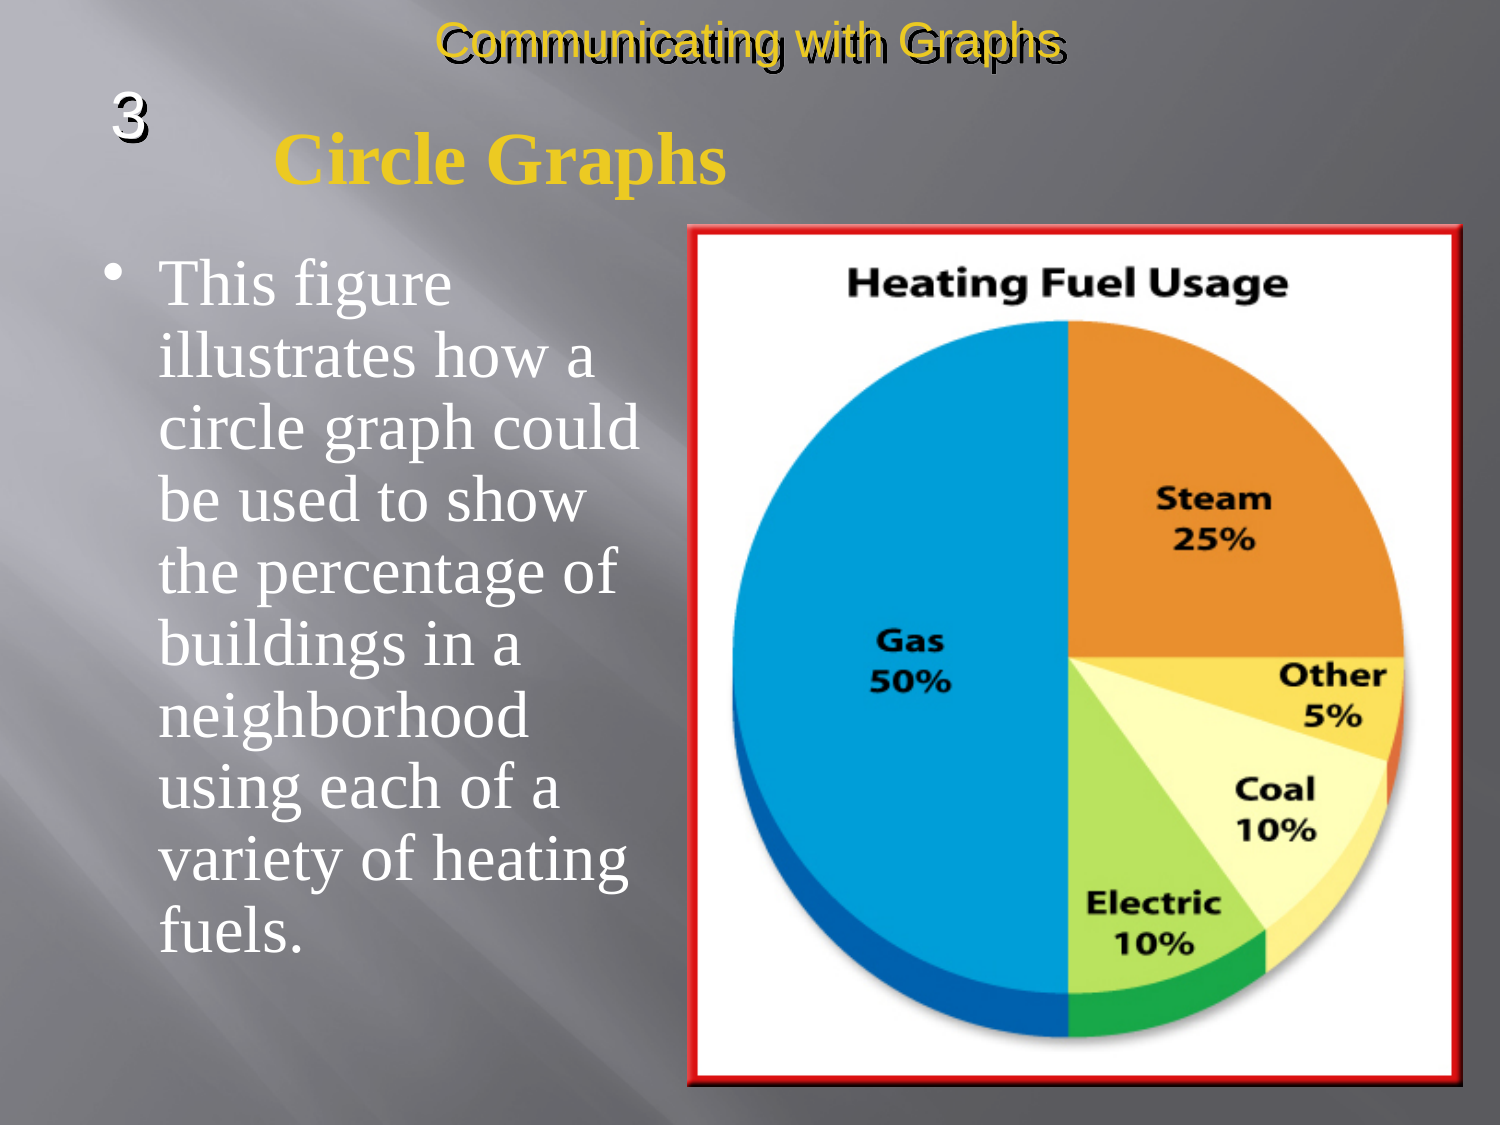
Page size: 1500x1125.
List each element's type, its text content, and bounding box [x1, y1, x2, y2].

text_box This figure illustrates how a circle graph could be used to show the percentage of buildings in a neighborhood using each of a variety of heating fuels. [87, 240, 687, 975]
text_box Communicating with Graphs [419, 0, 1077, 75]
text_box 3 [95, 64, 163, 160]
text_box Circle Graphs [258, 112, 743, 209]
picture [687, 224, 1463, 1087]
